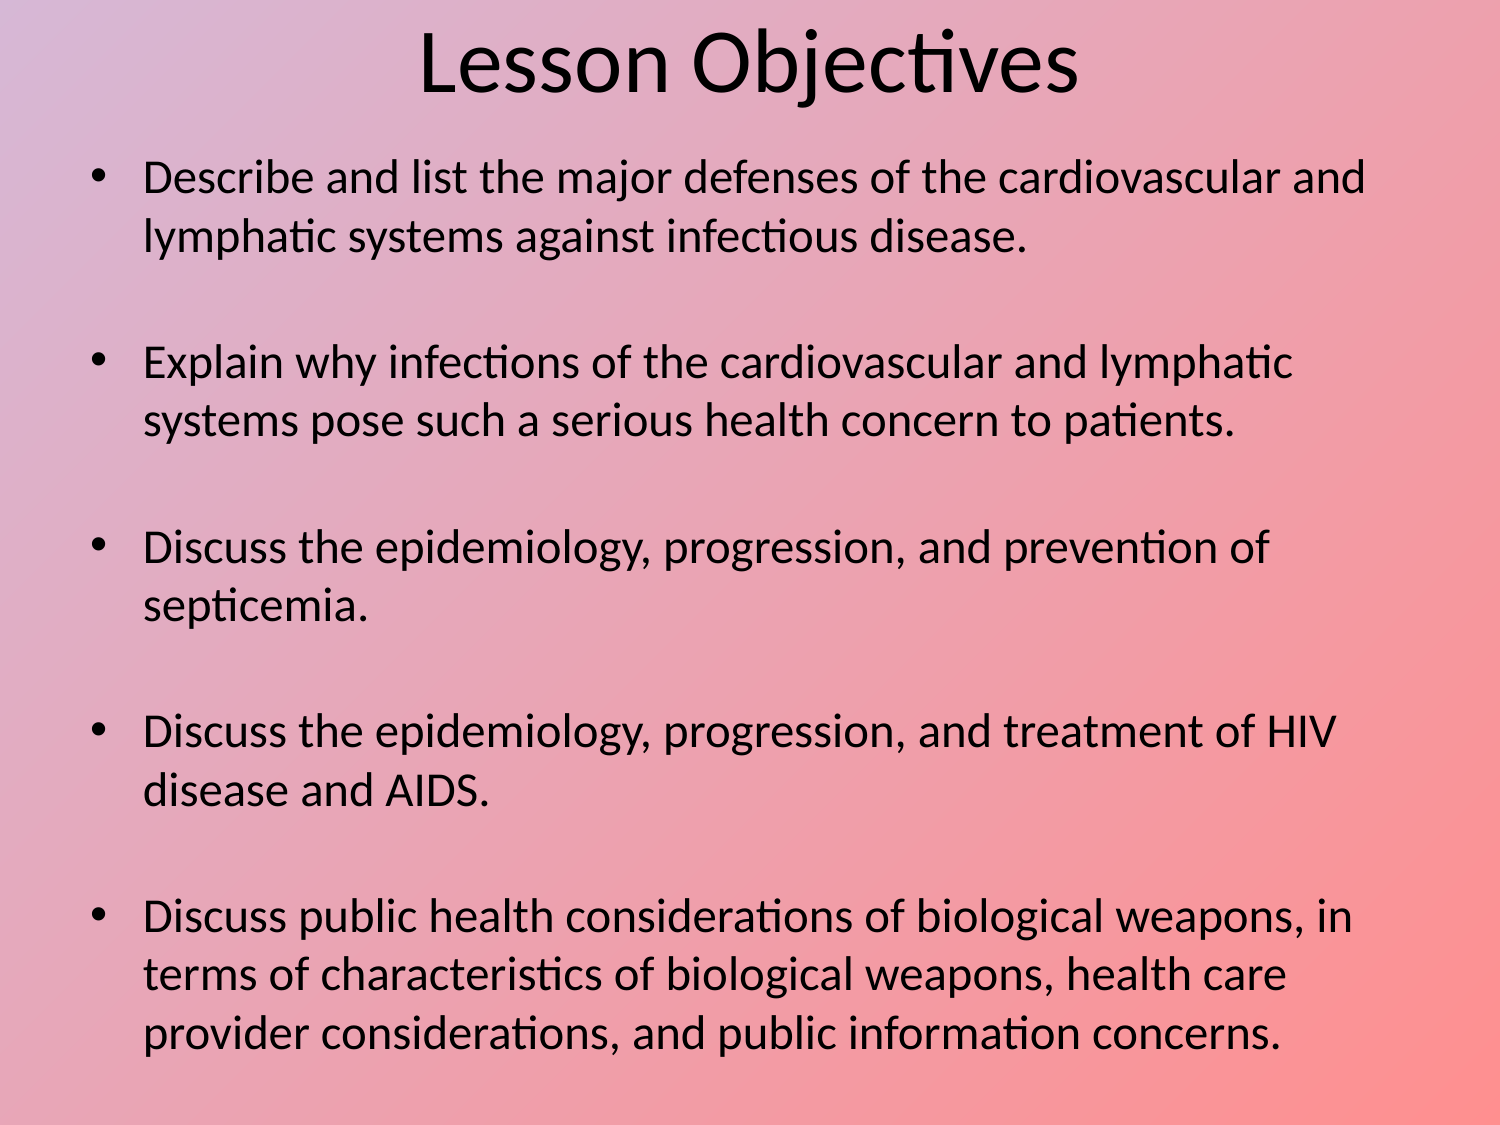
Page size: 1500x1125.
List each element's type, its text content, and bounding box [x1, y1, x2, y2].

title Lesson Objectives [75, 0, 1425, 137]
list Describe and list the major defenses of the cardiovascular and lymphatic systems against infectious disease. Explain why infections of the cardiovascular and lymphatic systems pose such a serious health concern to patients. Discuss the epidemiology, progression, and prevention of septicemia. Discuss the epidemiology, progression, and treatment of HIV disease and AIDS. Discuss public health considerations of biological weapons, in terms of characteristics of biological weapons, health care provider considerations, and public information concerns. [75, 137, 1425, 1075]
